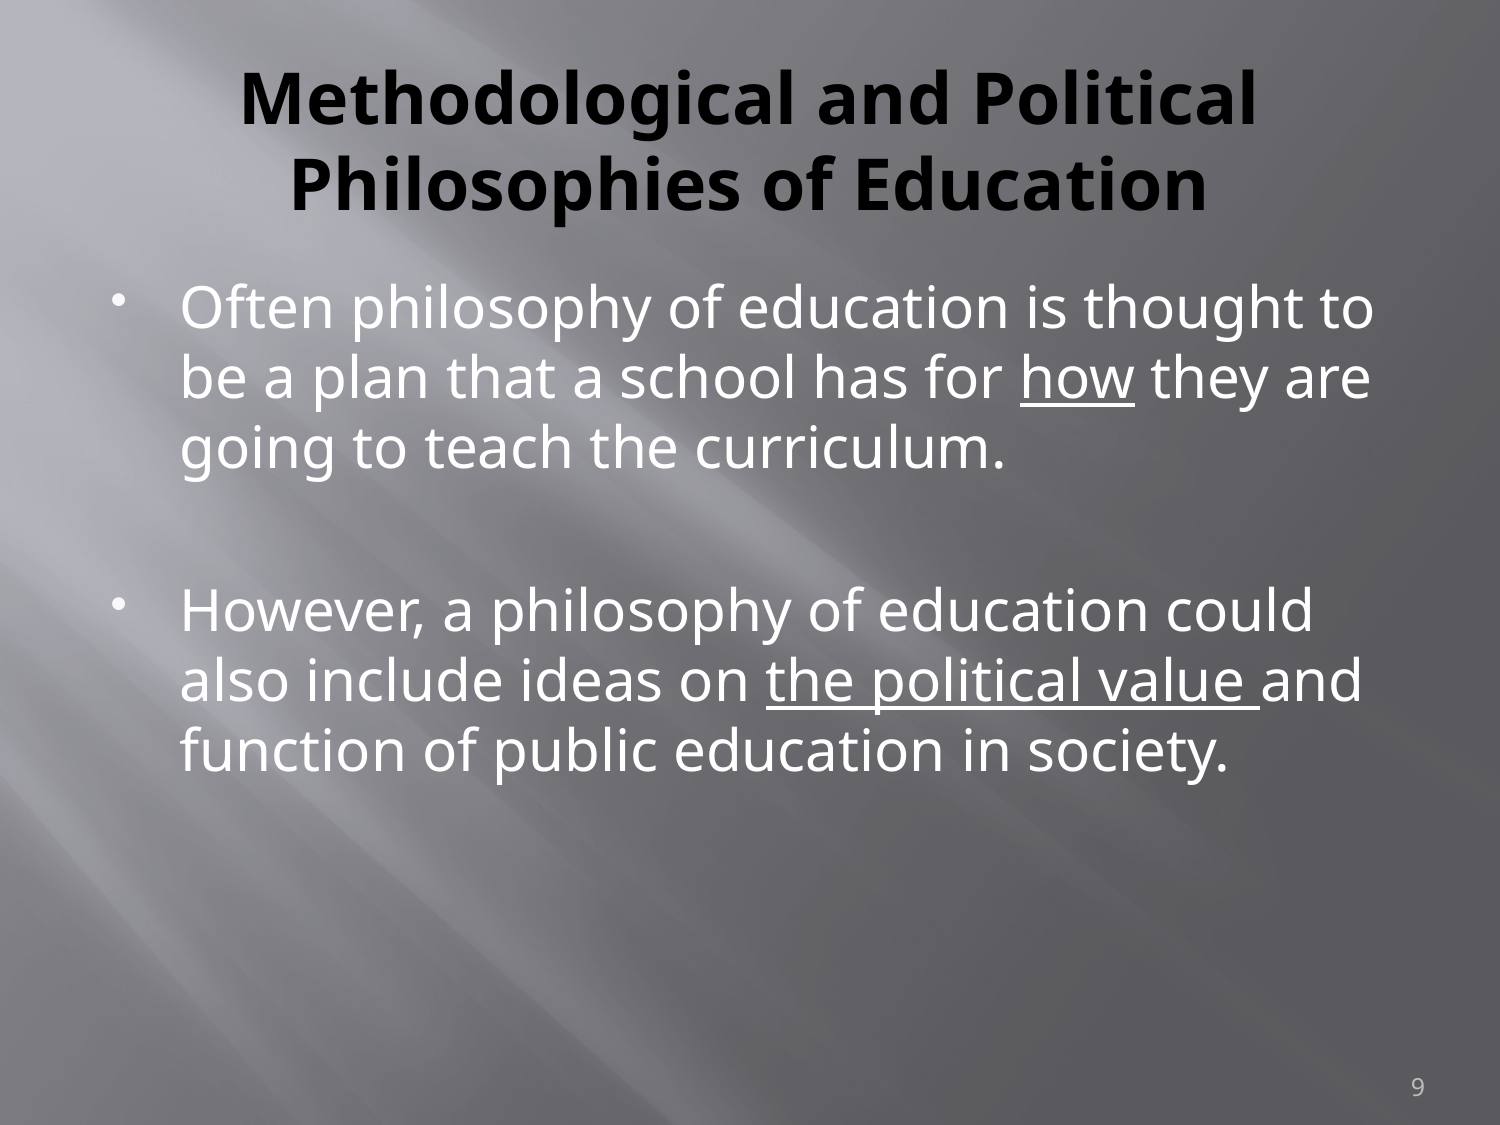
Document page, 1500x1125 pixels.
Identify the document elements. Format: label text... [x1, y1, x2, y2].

slide_number 9 [1299, 1052, 1425, 1113]
list Often philosophy of education is thought to be a plan that a school has for how they are going to teach the curriculum. However, a philosophy of education could also include ideas on the political value and function of public education in society. [75, 262, 1425, 1035]
title Methodological and Political Philosophies of Education [75, 45, 1425, 233]
